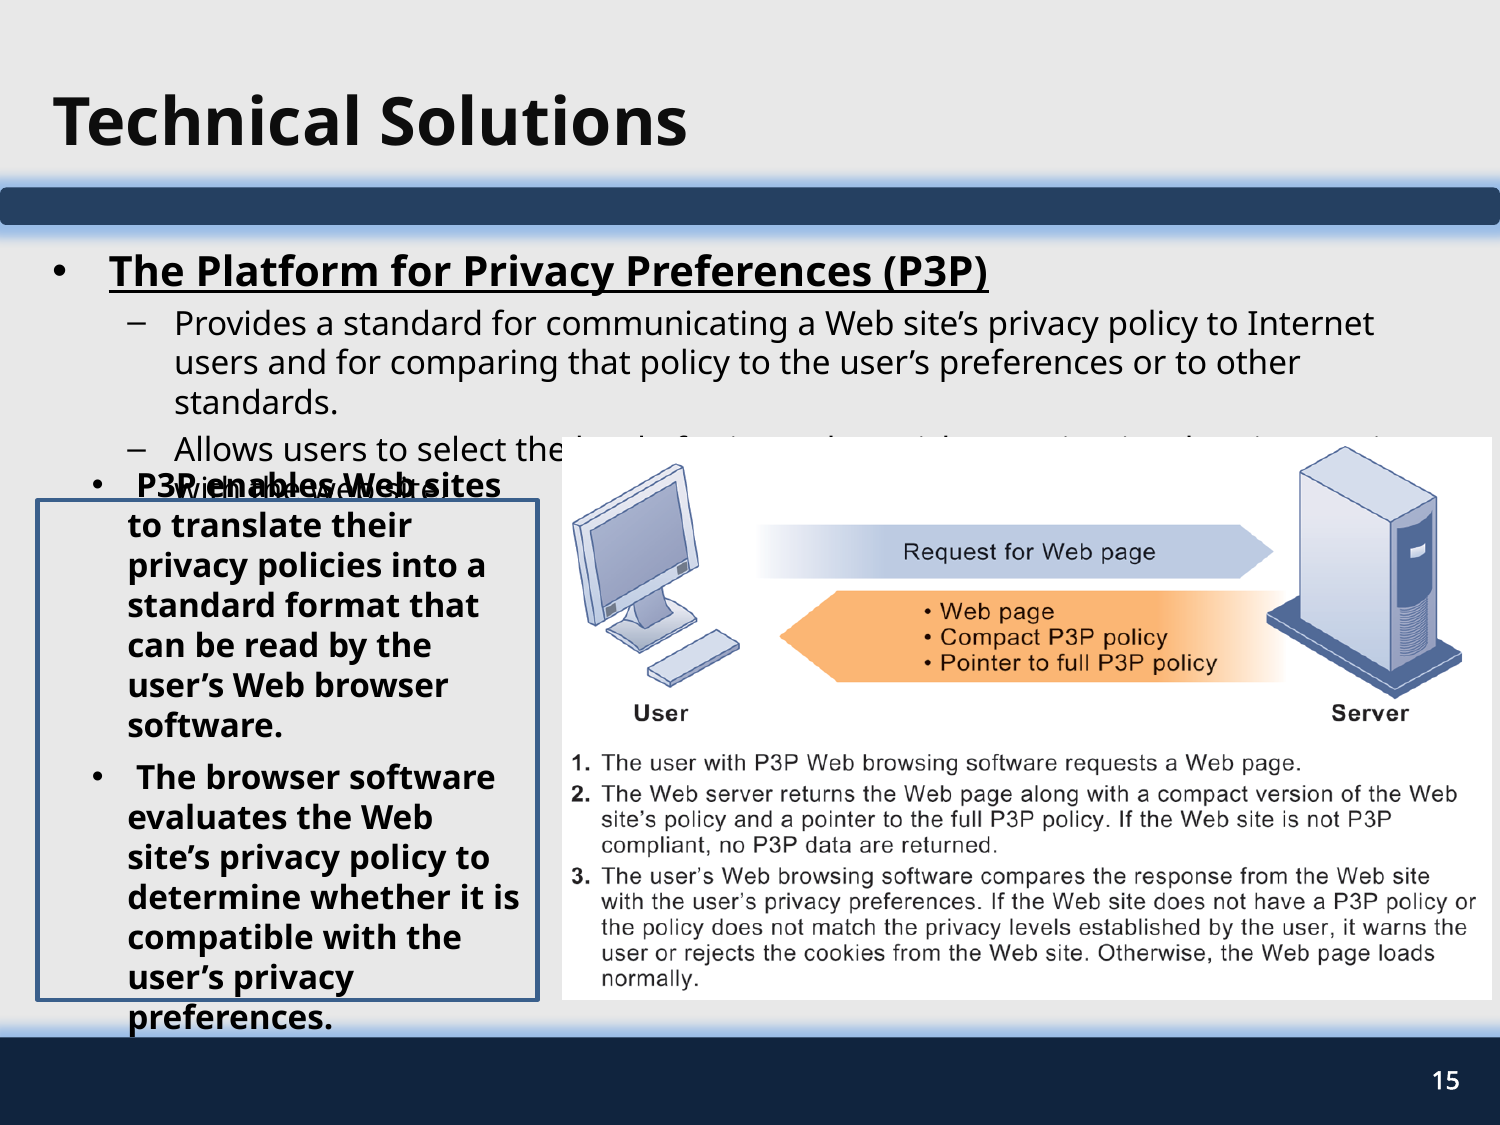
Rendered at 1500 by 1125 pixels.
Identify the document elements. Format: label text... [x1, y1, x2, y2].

picture [562, 437, 1492, 1001]
list The Platform for Privacy Preferences (P3P) Provides a standard for communicating a Web site’s privacy policy to Internet users and for comparing that policy to the user’s preferences or to other standards. Allows users to select the level of privacy they wish to maintain when interacting with the web site. [37, 237, 1475, 1013]
slide_number 15 [1412, 1050, 1475, 1113]
title Technical Solutions [37, 62, 1338, 176]
text_box P3P enables Web sites to translate their privacy policies into a standard format that can be read by the user’s Web browser software. The browser software evaluates the Web site’s privacy policy to determine whether it is compatible with the user’s privacy preferences. [35, 498, 540, 1002]
